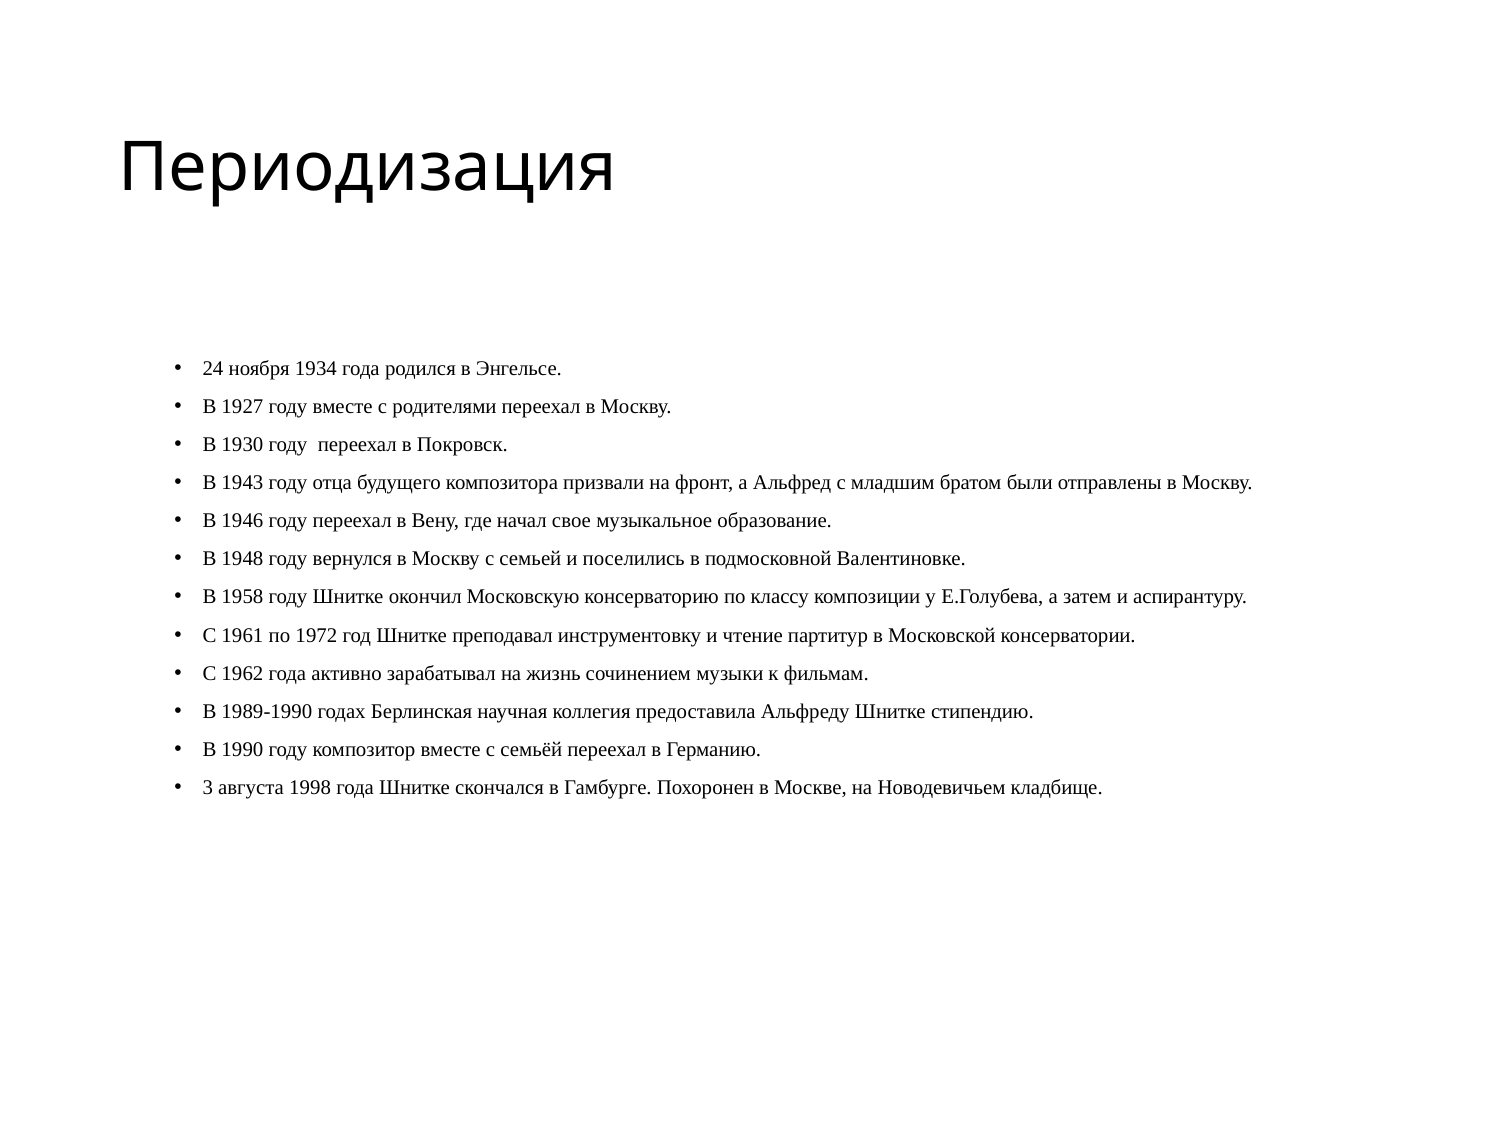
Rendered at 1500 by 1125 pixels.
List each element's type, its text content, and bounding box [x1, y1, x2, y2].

title Периодизация [103, 59, 1397, 278]
list 24 ноября 1934 года родился в Энгельсе. В 1927 году вместе с родителями переехал в Москву. В 1930 году переехал в Покровск. В 1943 году отца будущего композитора призвали на фронт, а Альфред с младшим братом были отправлены в Москву. В 1946 году переехал в Вену, где начал свое музыкальное образование. В 1948 году вернулся в Москву с семьей и поселились в подмосковной Валентиновке. В 1958 году Шнитке окончил Московскую консерваторию по классу композиции у Е.Голубева, а затем и аспирантуру. С 1961 по 1972 год Шнитке преподавал инструментовку и чтение партитур в Московской консерватории. С 1962 года активно зарабатывал на жизнь сочинением музыки к фильмам. В 1989-1990 годах Берлинская научная коллегия предоставила Альфреду Шнитке стипендию. В 1990 году композитор вместе с семьёй переехал в Германию. 3 августа 1998 года Шнитке скончался в Гамбурге. Похоронен в Москве, на Новодевичьем кладбище. [159, 349, 1329, 953]
